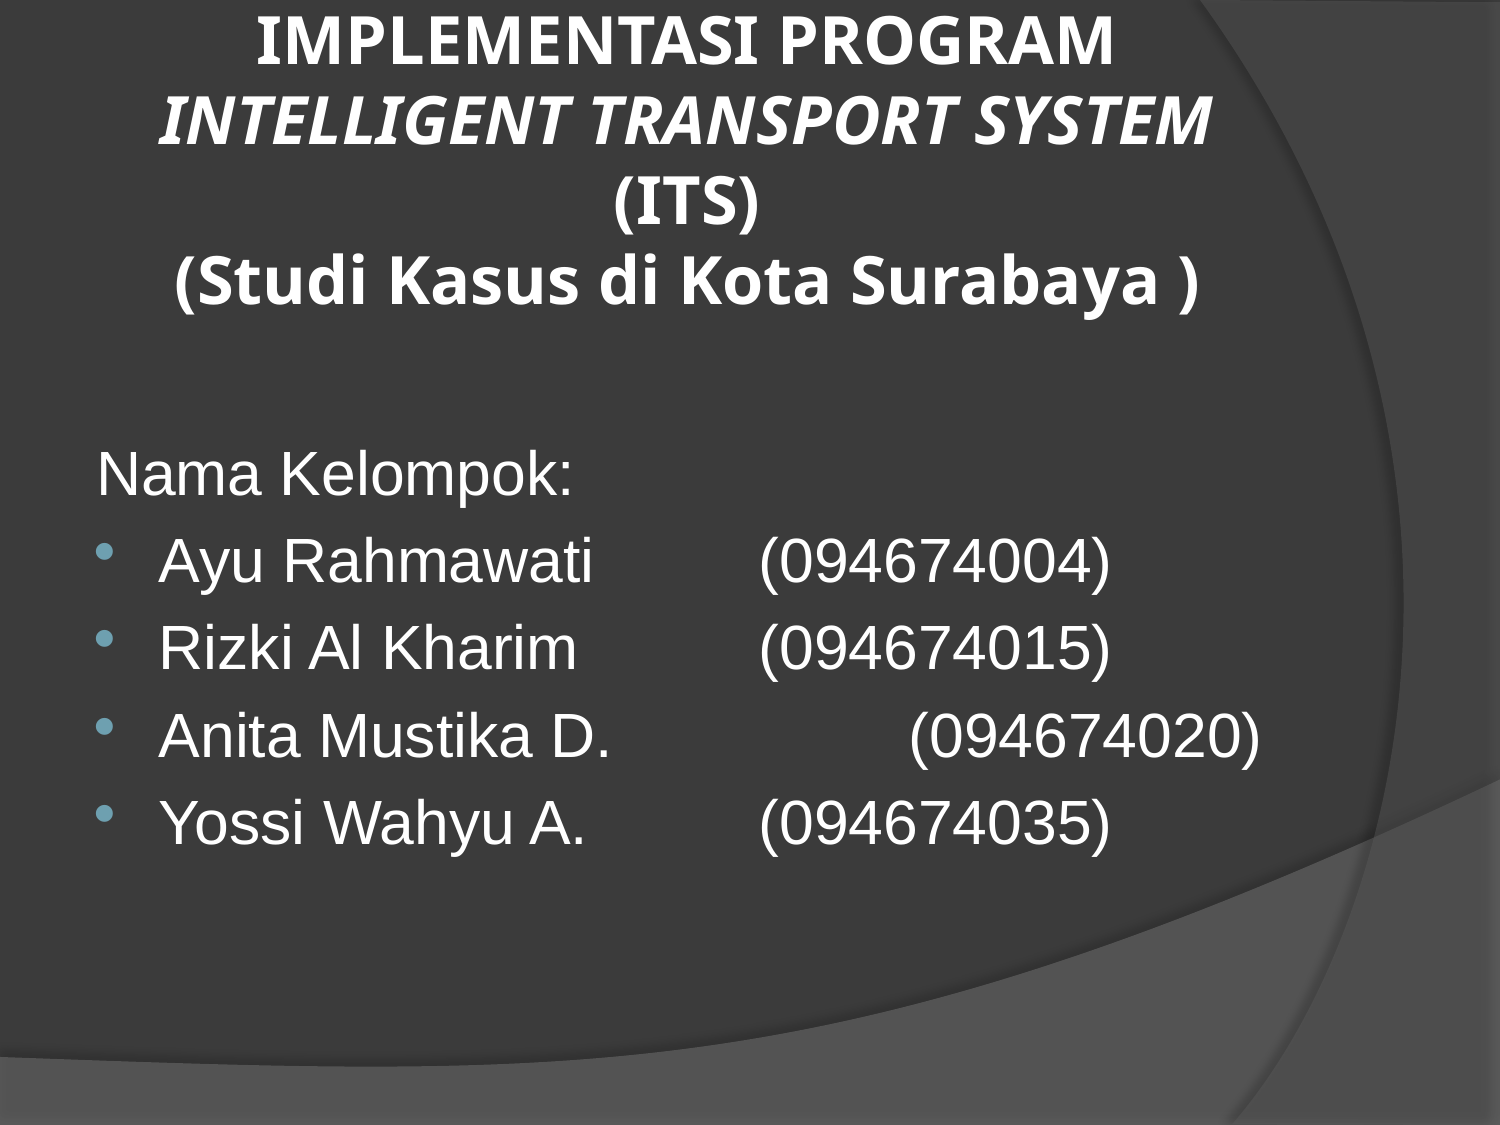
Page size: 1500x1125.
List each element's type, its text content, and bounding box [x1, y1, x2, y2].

title IMPLEMENTASI PROGRAM INTELLIGENT TRANSPORT SYSTEM (ITS) (Studi Kasus di Kota Surabaya ) [75, 45, 1300, 350]
list Nama Kelompok: Ayu Rahmawati (094674004) Rizki Al Kharim (094674015) Anita Mustika D. (094674020) Yossi Wahyu A. (094674035) [75, 425, 1300, 1005]
